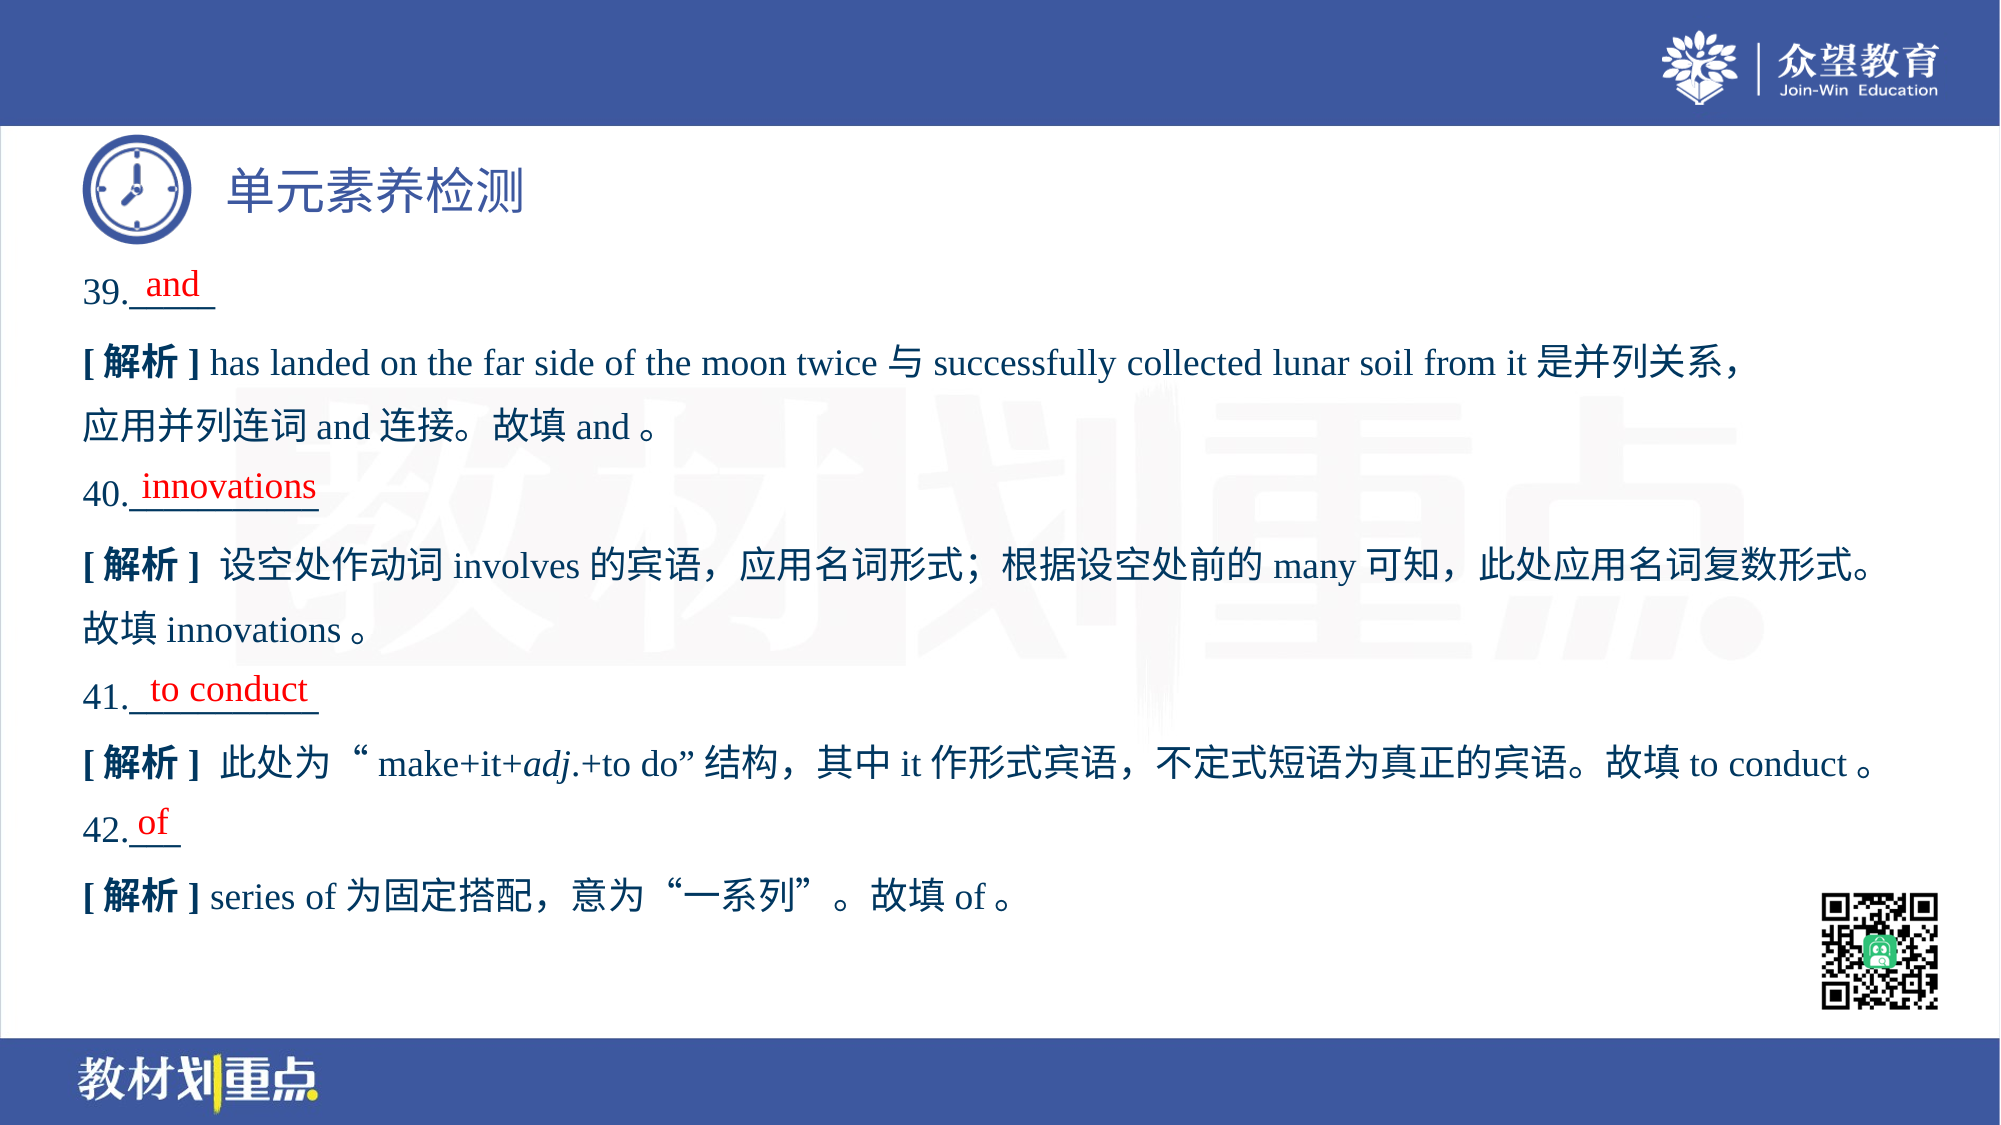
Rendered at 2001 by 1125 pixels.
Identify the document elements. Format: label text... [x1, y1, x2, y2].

text_box [解析] series of为固定搭配，意为“一系列”。故填of。 [82, 852, 1817, 910]
text_box [解析] 此处为“make+it+adj.+to do”结构，其中it作形式宾语，不定式短语为真正的宾语。故填to conduct。 [82, 719, 1836, 777]
text_box 41.___________ [82, 652, 1817, 711]
text_box 42.___ [82, 785, 1817, 844]
picture [0, 0, 2000, 1125]
text_box innovations [128, 441, 331, 500]
text_box [解析] has landed on the far side of the moon twice与successfully collected lunar soil from it是并列关系， 应用并列连词and连接。故填and。 [82, 313, 1817, 441]
text_box 40.___________ [82, 449, 1817, 508]
text_box [解析] 设空处作动词involves的宾语，应用名词形式；根据设空处前的many可知，此处应用名词复数形式。 故填innovations。 [82, 516, 1817, 644]
text_box to conduct [132, 644, 327, 702]
text_box 39._____ [82, 247, 1817, 306]
text_box and [132, 238, 214, 298]
text_box of [123, 777, 183, 836]
